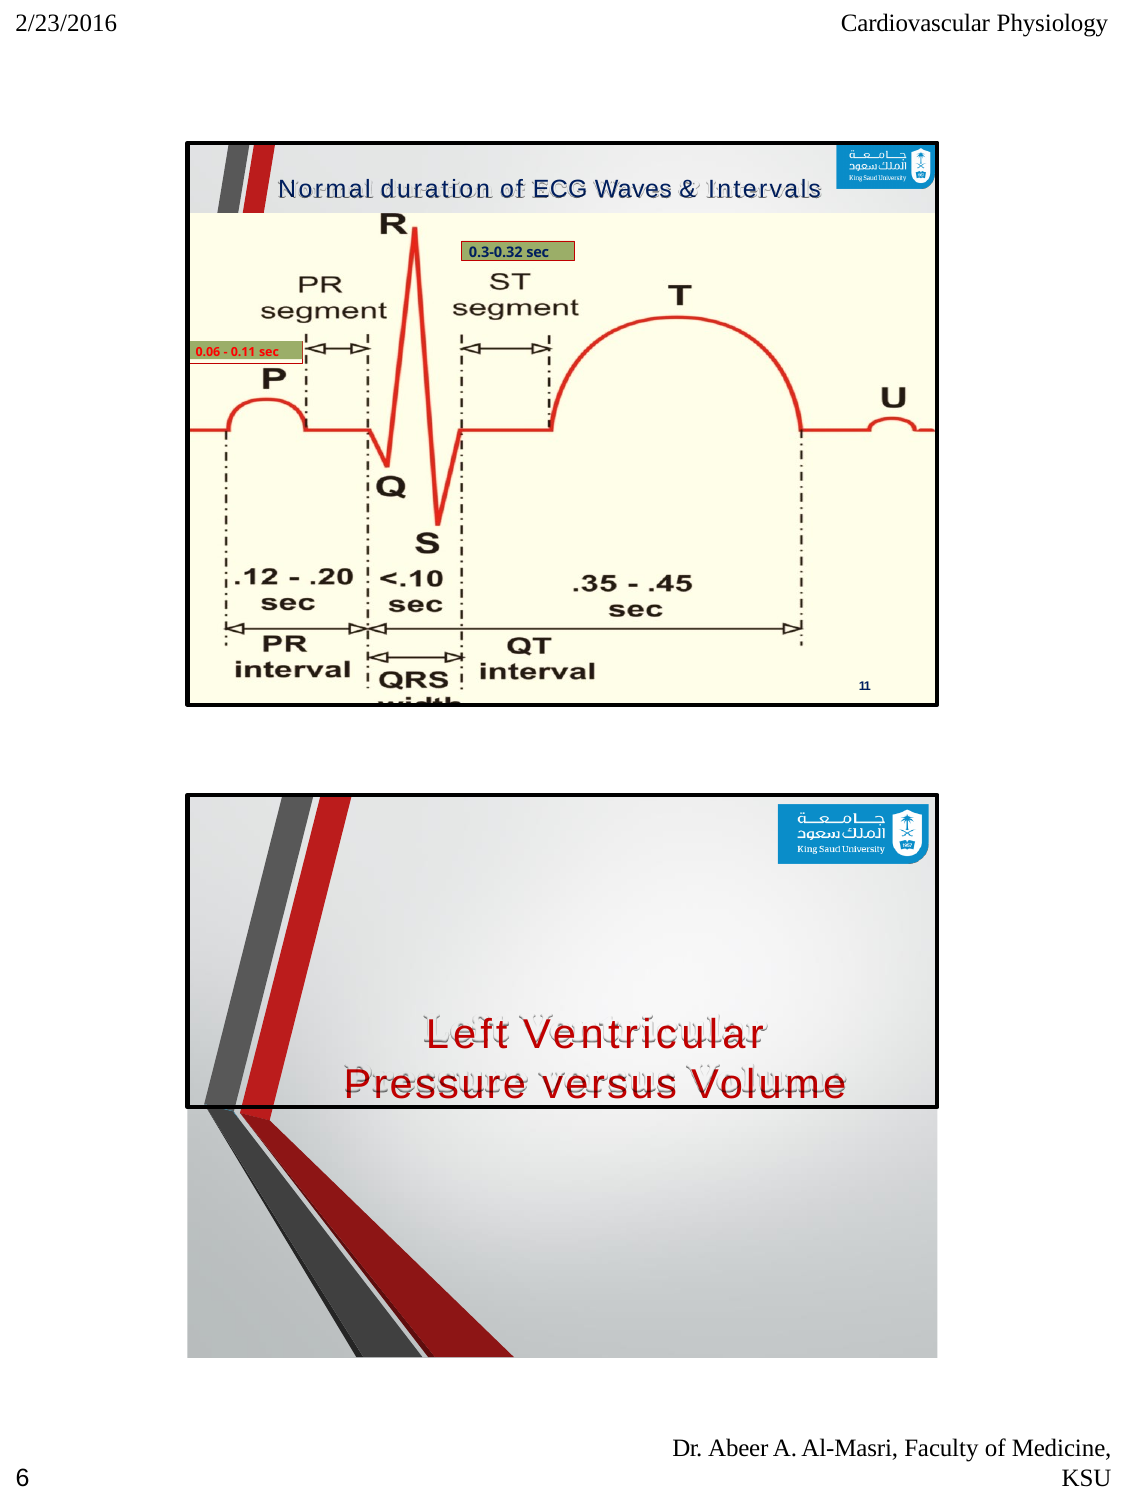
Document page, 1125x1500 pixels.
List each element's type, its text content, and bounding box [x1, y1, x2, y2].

text_box [187, 142, 938, 705]
slide_number 1 [11, 1464, 34, 1500]
text_box Left Ventricular Pressure versus Volume [187, 794, 938, 1108]
text_box Cardiovascular Physiology [838, 6, 1113, 37]
text_box [318, 1038, 872, 1127]
text_box [240, 1112, 514, 1358]
text_box [206, 1108, 423, 1358]
footer Dr. Abeer A. Al-Masri, Faculty of Medicine, KSU [663, 1434, 1113, 1500]
text_box [235, 1108, 428, 1358]
text_box [187, 1108, 356, 1358]
text_box [270, 1108, 938, 1358]
text_box [777, 804, 929, 864]
text_box [239, 1108, 273, 1120]
text_box [221, 1133, 363, 1358]
text_box [260, 1140, 434, 1358]
text_box 2/23/2016 [13, 6, 119, 37]
